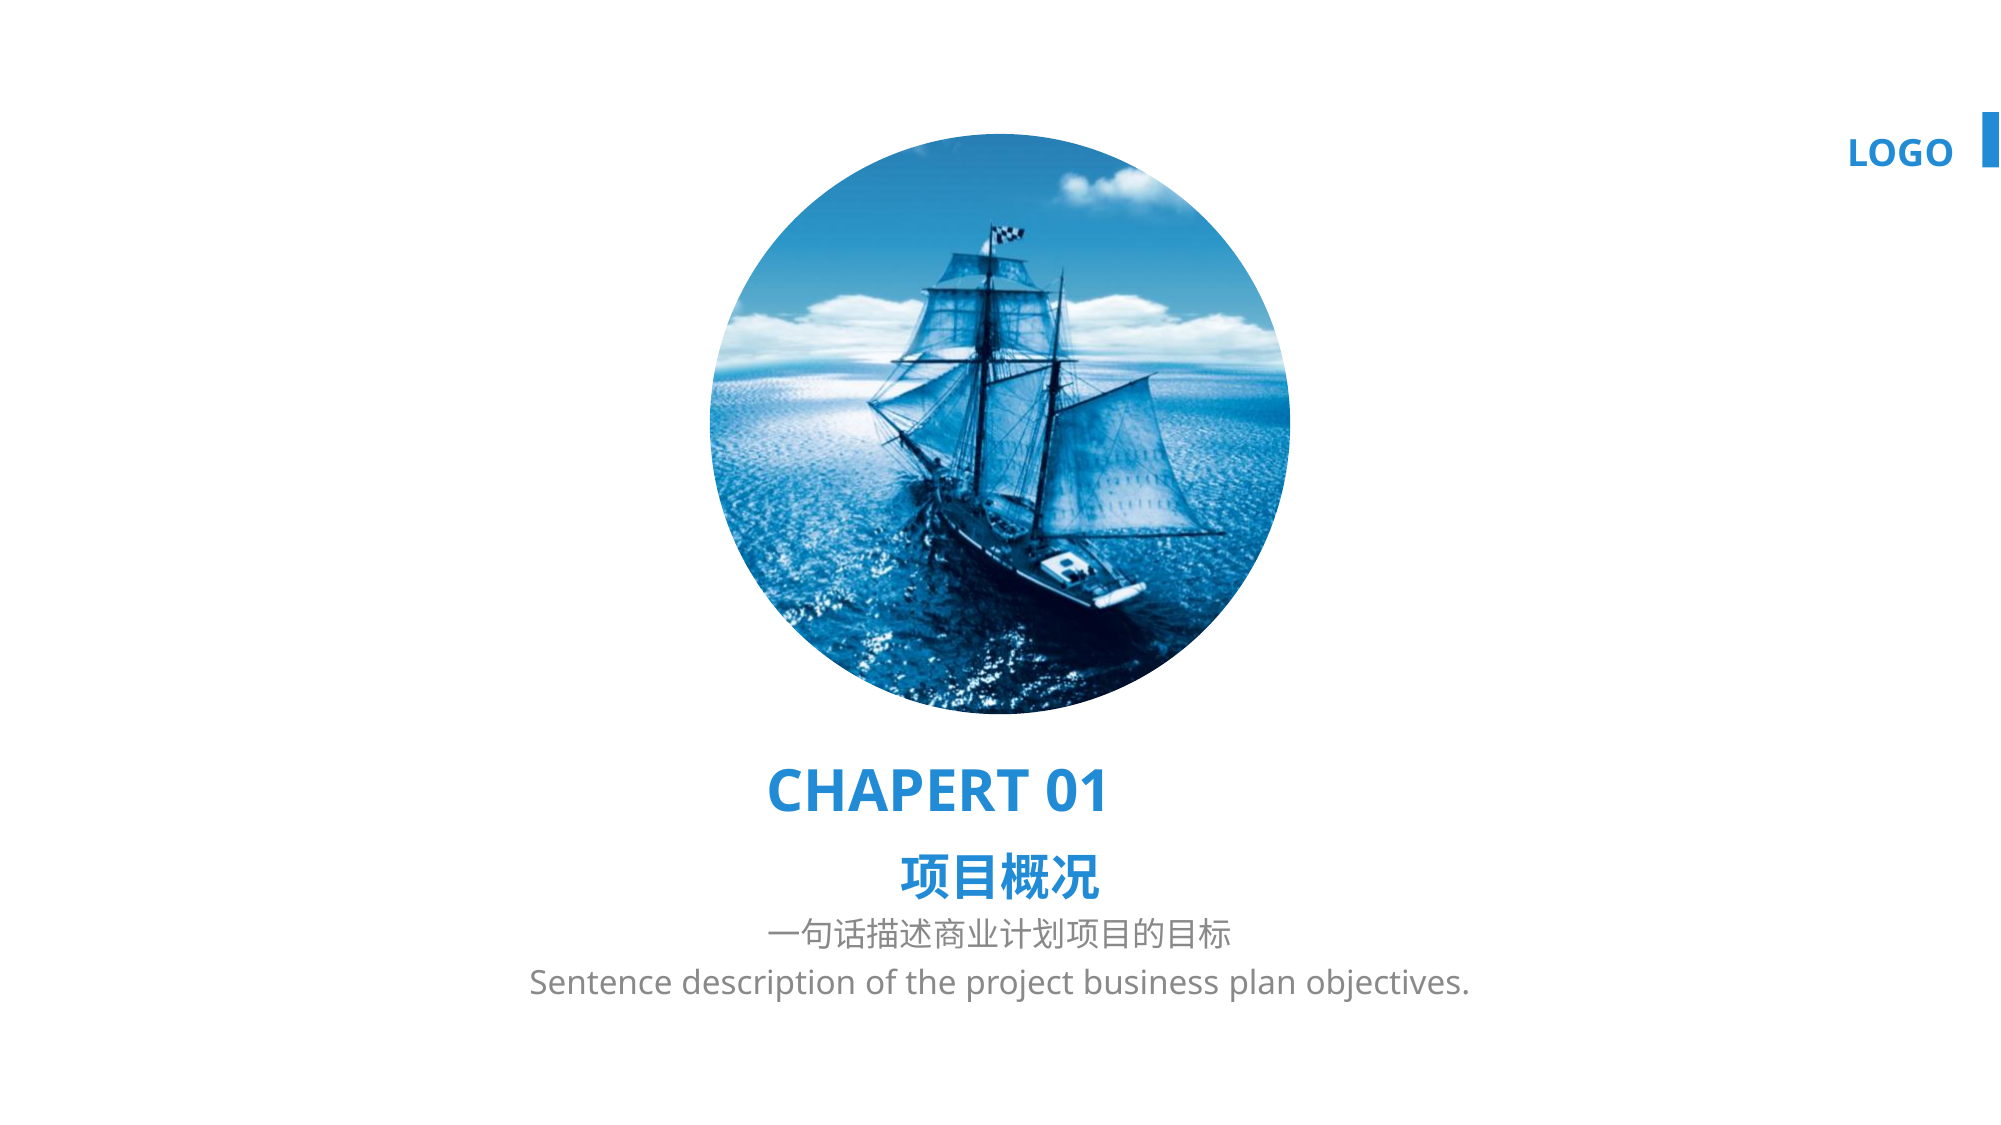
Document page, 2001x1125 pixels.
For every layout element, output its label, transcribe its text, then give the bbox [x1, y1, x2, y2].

picture [709, 133, 1291, 715]
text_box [1845, 94, 1999, 172]
picture [1279, 443, 1284, 453]
text_box CHAPERT 01 [766, 775, 1233, 831]
text_box 项目概况 一句话描述商业计划项目的目标 Sentence description of the project business plan objectives. [529, 833, 1471, 1009]
